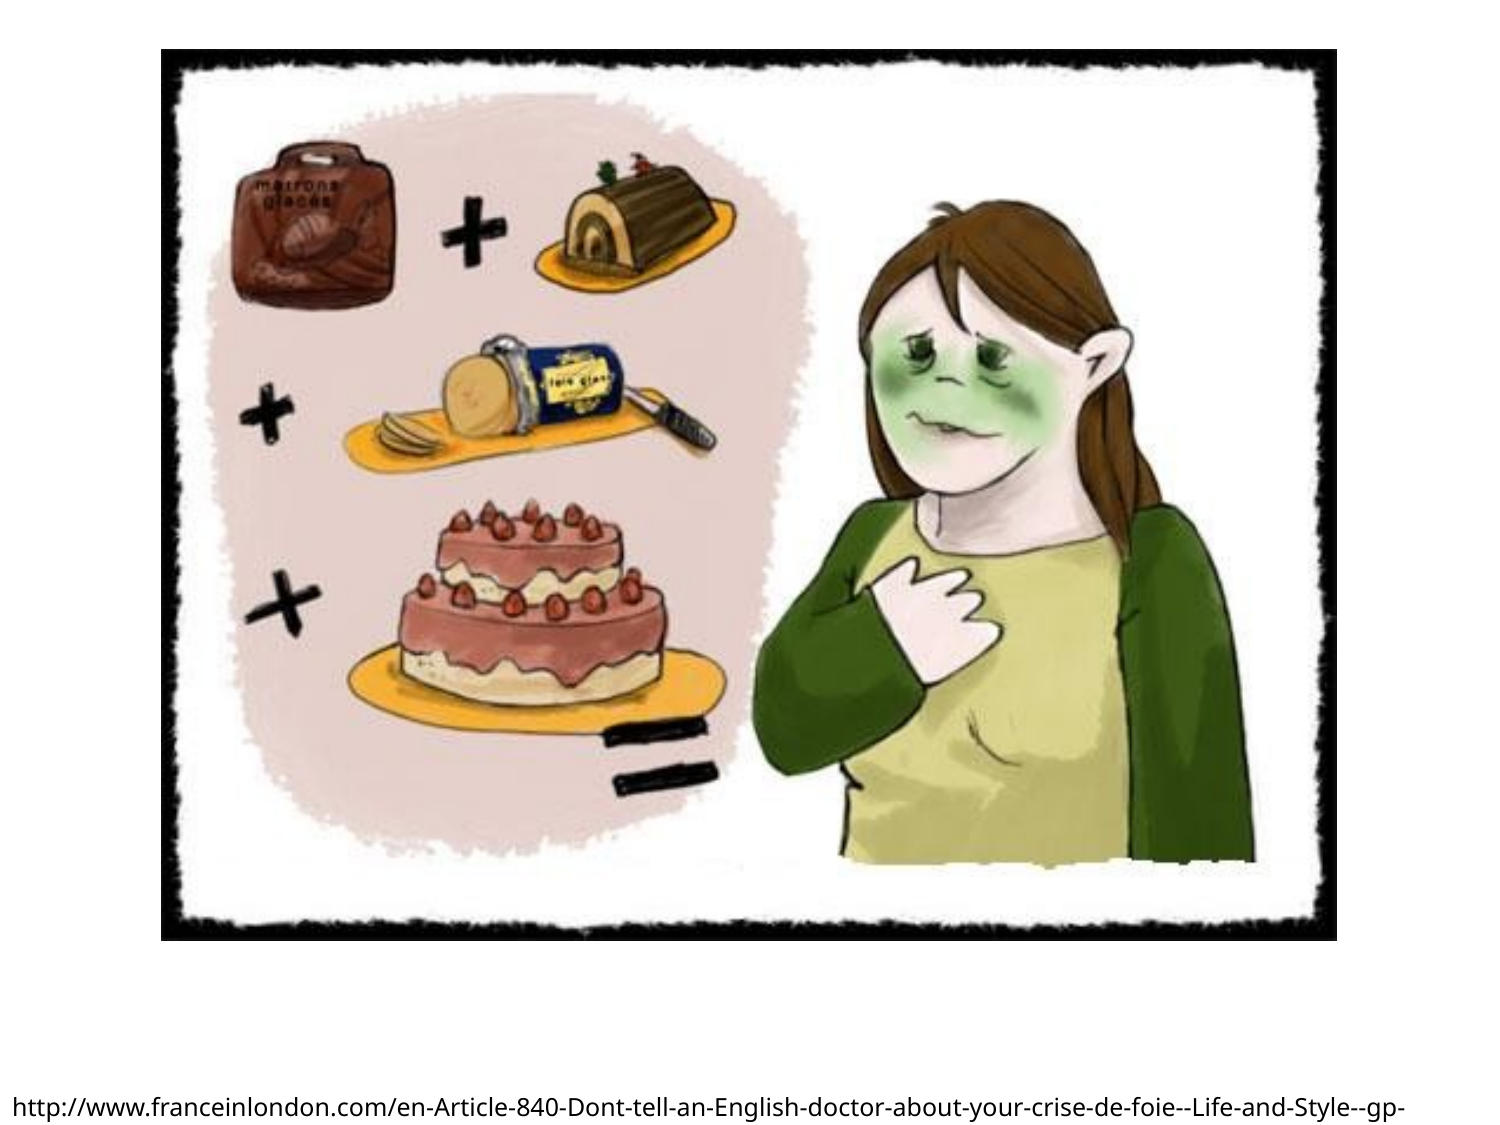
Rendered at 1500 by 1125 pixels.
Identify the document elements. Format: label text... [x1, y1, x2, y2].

text_box http://www.franceinlondon.com/en-Article-840-Dont-tell-an-English-doctor-about-your-crise-de-foie--Life-and-Style--gp-medecine.html [0, 1084, 1500, 1125]
picture [160, 49, 1337, 941]
